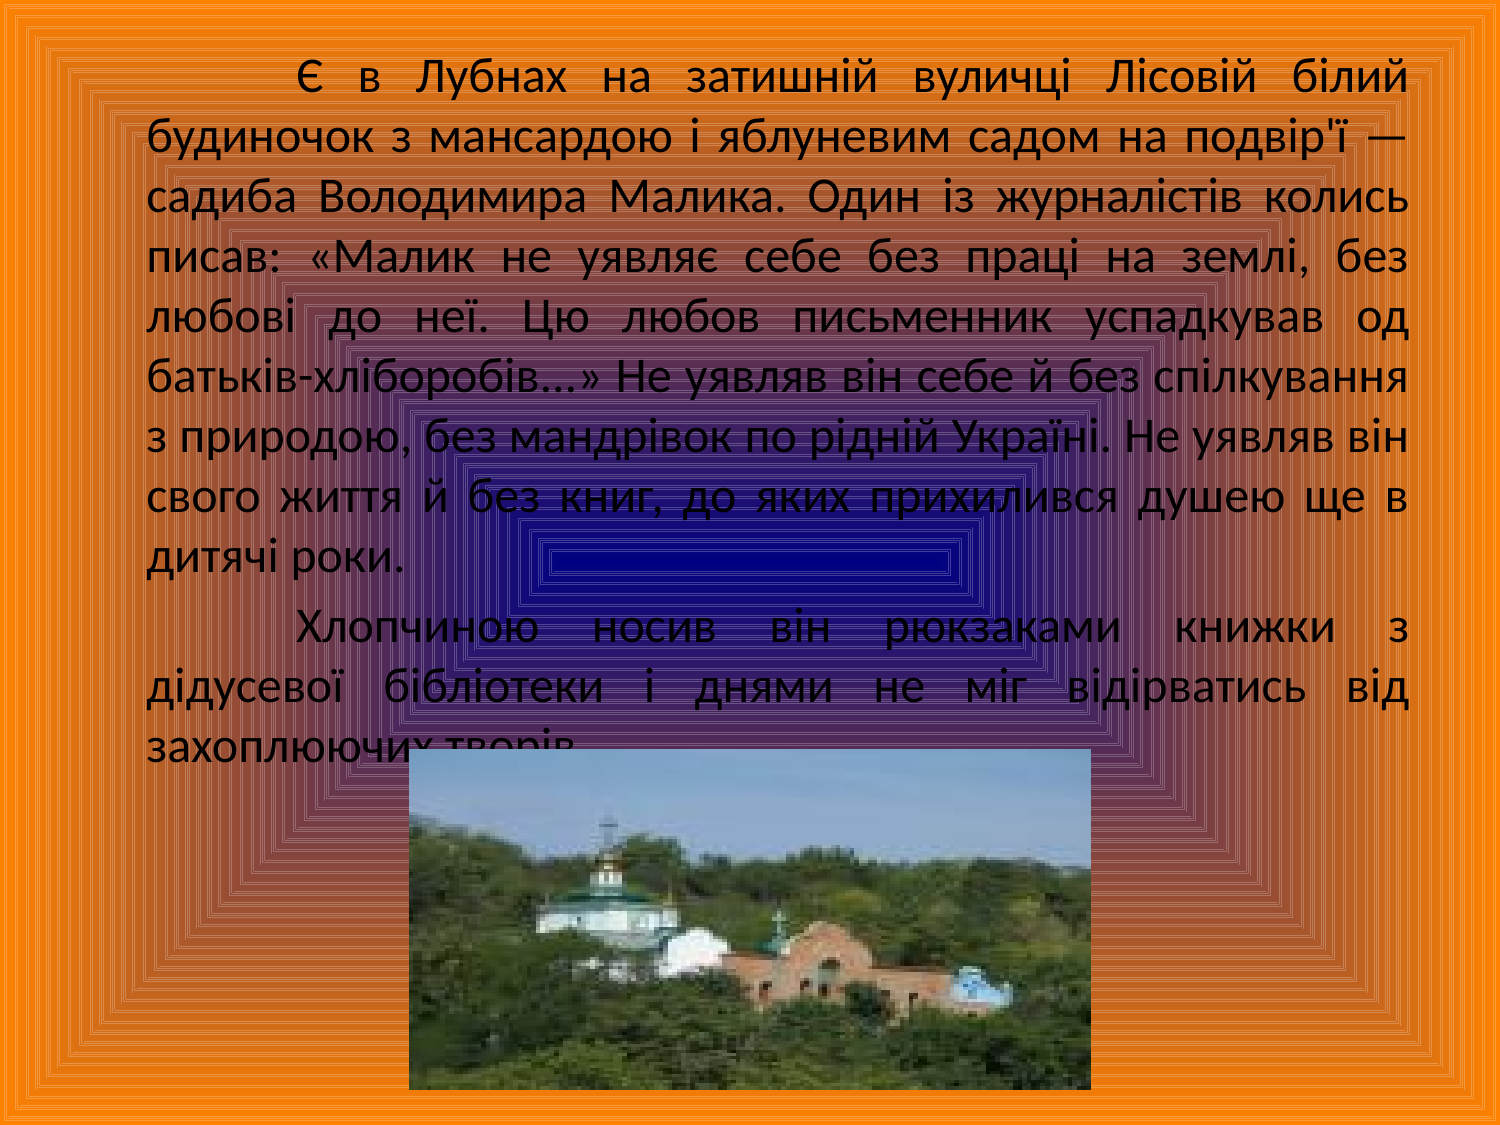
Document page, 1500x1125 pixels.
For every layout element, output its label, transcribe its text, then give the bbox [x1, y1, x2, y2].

list Є в Лубнах на затишній вуличці Лісовій білий будиночок з мансардою і яблуневим садом на подвір'ї — садиба Володимира Малика. Один із журналістів колись писав: «Малик не уявляє себе без праці на землі, без любові до неї. Цю любов письменник успадкував од батьків-хліборобів...» Не уявляв він себе й без спілкування з природою, без мандрівок по рідній Україні. Не уявляв він свого життя й без книг, до яких прихилився душею ще в дитячі роки. Хлопчиною носив він рюкзаками книжки з дідусевої бібліотеки і днями не міг відірватись від захоплюючих творів. [75, 35, 1425, 1090]
picture [409, 749, 1091, 1091]
